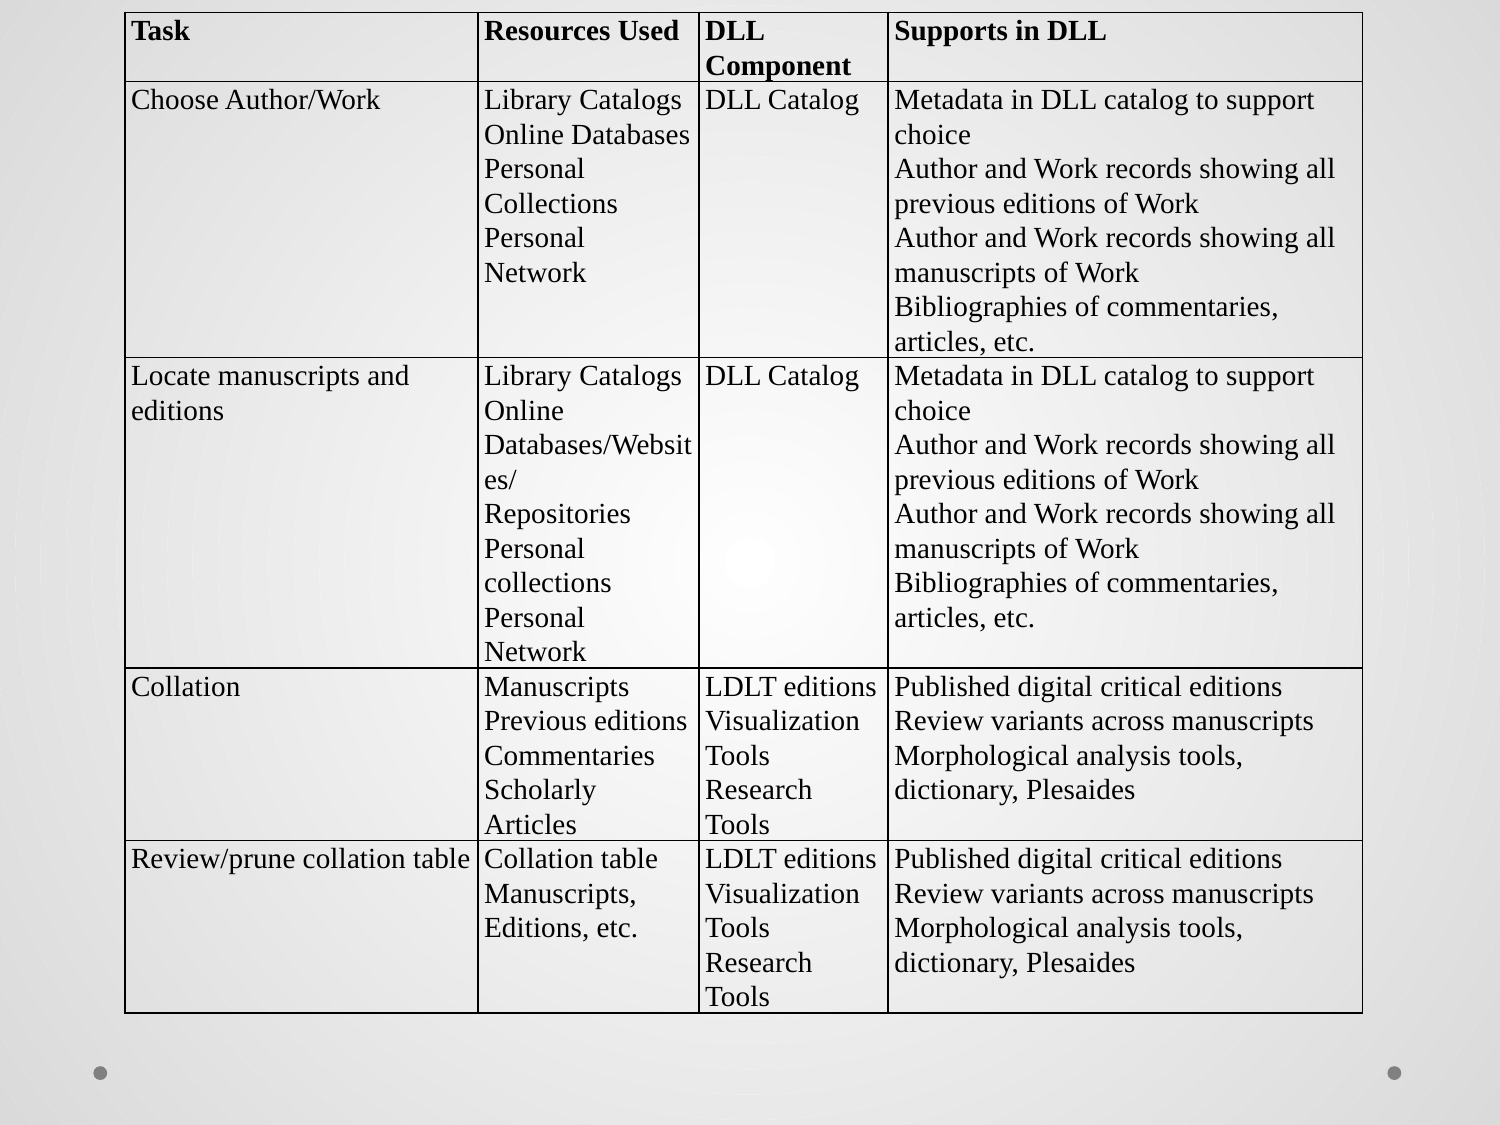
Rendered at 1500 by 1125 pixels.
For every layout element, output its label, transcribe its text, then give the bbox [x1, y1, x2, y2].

table_cell Library Catalogs Online Databases/Websites/ Repositories Personal collections Personal Network [479, 358, 698, 667]
table_cell DLL Catalog [700, 358, 887, 667]
table_header Supports in DLL [889, 13, 1362, 81]
table_cell Published digital critical editions Review variants across manuscripts Morphological analysis tools, dictionary, Plesaides [889, 841, 1362, 1012]
table_cell LDLT editions Visualization Tools Research Tools [700, 669, 887, 840]
table_cell LDLT editions Visualization Tools Research Tools [700, 841, 887, 1012]
table_cell Review/prune collation table [126, 841, 477, 1012]
table_cell Metadata in DLL catalog to support choice Author and Work records showing all previous editions of Work Author and Work records showing all manuscripts of Work Bibliographies of commentaries, articles, etc. [889, 82, 1362, 357]
table_cell Collation table Manuscripts, Editions, etc. [479, 841, 698, 1012]
table_header Task [126, 13, 477, 81]
table_cell Collation [126, 669, 477, 840]
table_cell Manuscripts Previous editions Commentaries Scholarly Articles [479, 669, 698, 840]
table_cell Library Catalogs Online Databases Personal Collections Personal Network [479, 82, 698, 357]
table_cell Metadata in DLL catalog to support choice Author and Work records showing all previous editions of Work Author and Work records showing all manuscripts of Work Bibliographies of commentaries, articles, etc. [889, 358, 1362, 667]
table_cell DLL Catalog [700, 82, 887, 357]
table_cell Locate manuscripts and editions [126, 358, 477, 667]
table_header DLL Component [700, 13, 887, 81]
table_cell Published digital critical editions Review variants across manuscripts Morphological analysis tools, dictionary, Plesaides [889, 669, 1362, 840]
table_header Resources Used [479, 13, 698, 81]
table_cell Choose Author/Work [126, 82, 477, 357]
